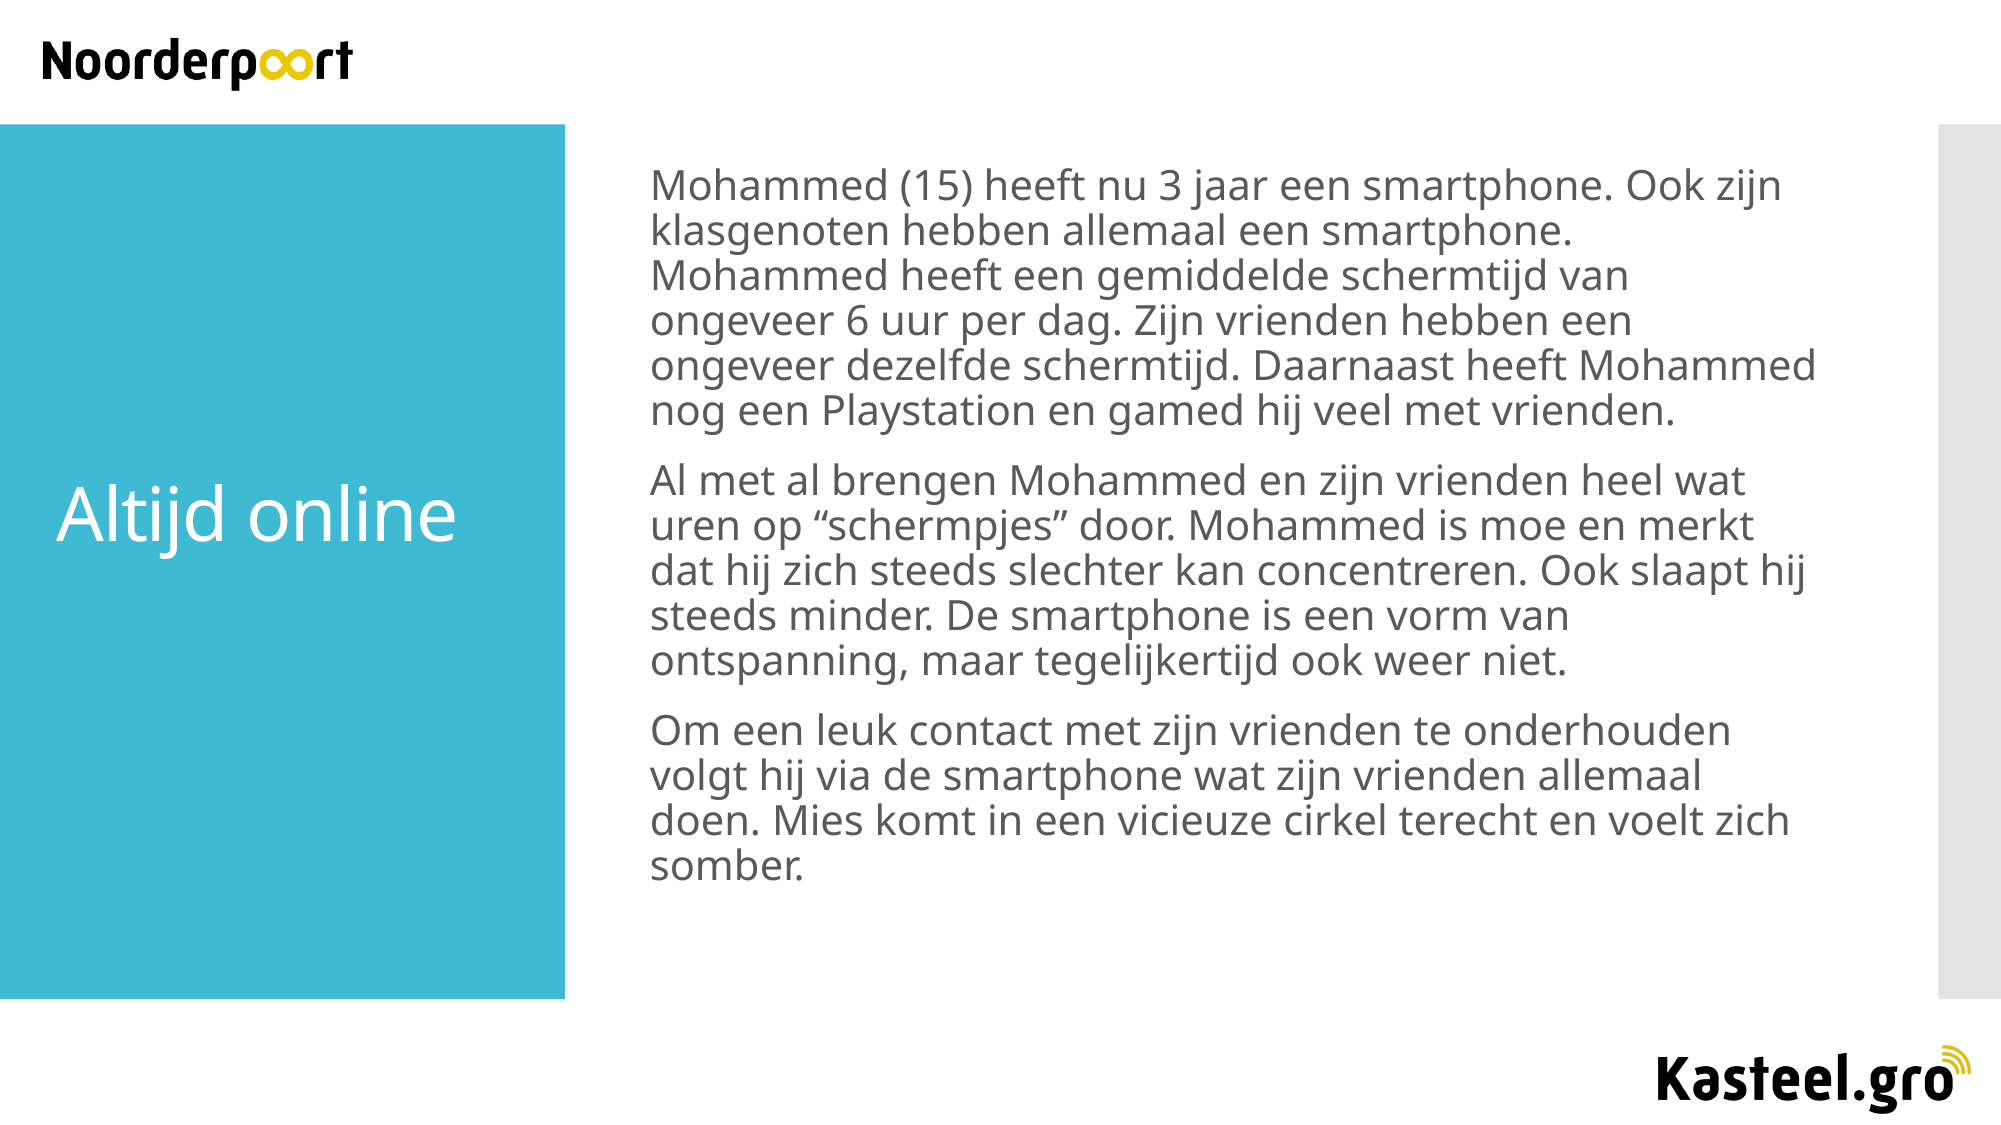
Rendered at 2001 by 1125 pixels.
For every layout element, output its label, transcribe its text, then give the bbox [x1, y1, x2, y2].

picture [1657, 1045, 1971, 1114]
picture [41, 35, 354, 92]
list Mohammed (15) heeft nu 3 jaar een smartphone. Ook zijn klasgenoten hebben allemaal een smartphone. Mohammed heeft een gemiddelde schermtijd van ongeveer 6 uur per dag. Zijn vrienden hebben een ongeveer dezelfde schermtijd. Daarnaast heeft Mohammed nog een Playstation en gamed hij veel met vrienden. Al met al brengen Mohammed en zijn vrienden heel wat uren op “schermpjes” door. Mohammed is moe en merkt dat hij zich steeds slechter kan concentreren. Ook slaapt hij steeds minder. De smartphone is een vorm van ontspanning, maar tegelijkertijd ook weer niet. Om een leuk contact met zijn vrienden te onderhouden volgt hij via de smartphone wat zijn vrienden allemaal doen. Mies komt in een vicieuze cirkel terecht en voelt zich somber. [634, 141, 1835, 982]
title Altijd online [41, 184, 525, 940]
